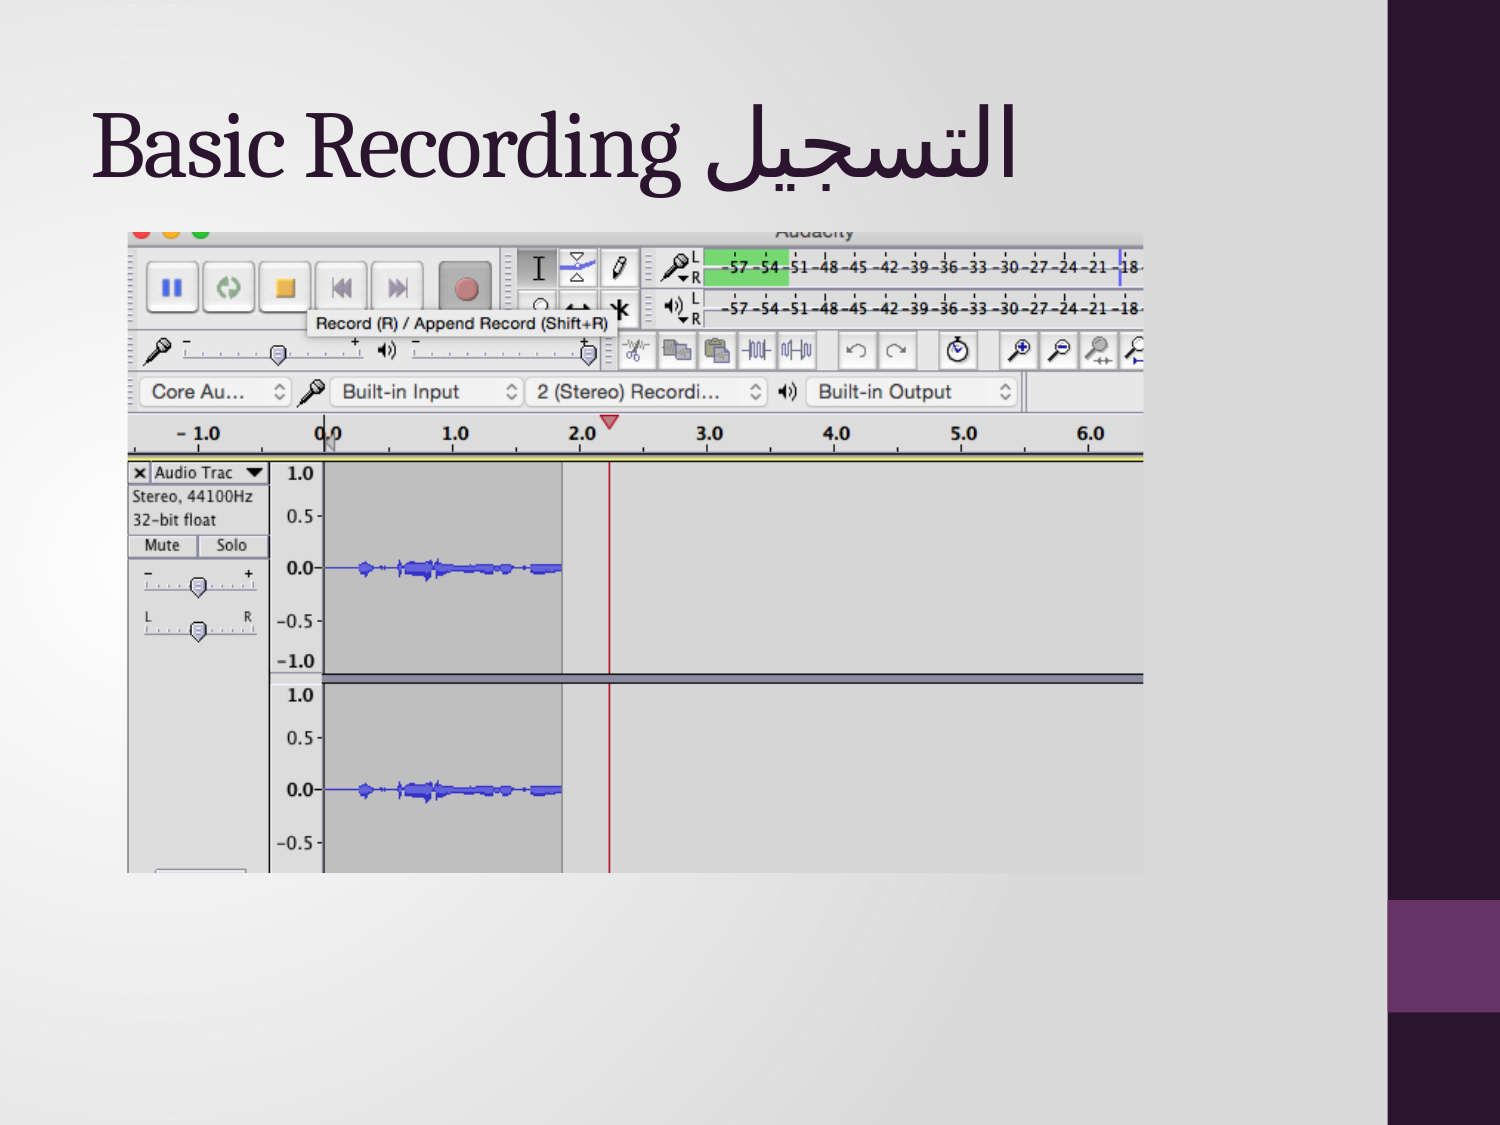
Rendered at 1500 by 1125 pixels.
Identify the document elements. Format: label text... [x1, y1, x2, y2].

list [127, 232, 1144, 874]
title Basic Recording التسجيل [75, 45, 1325, 233]
